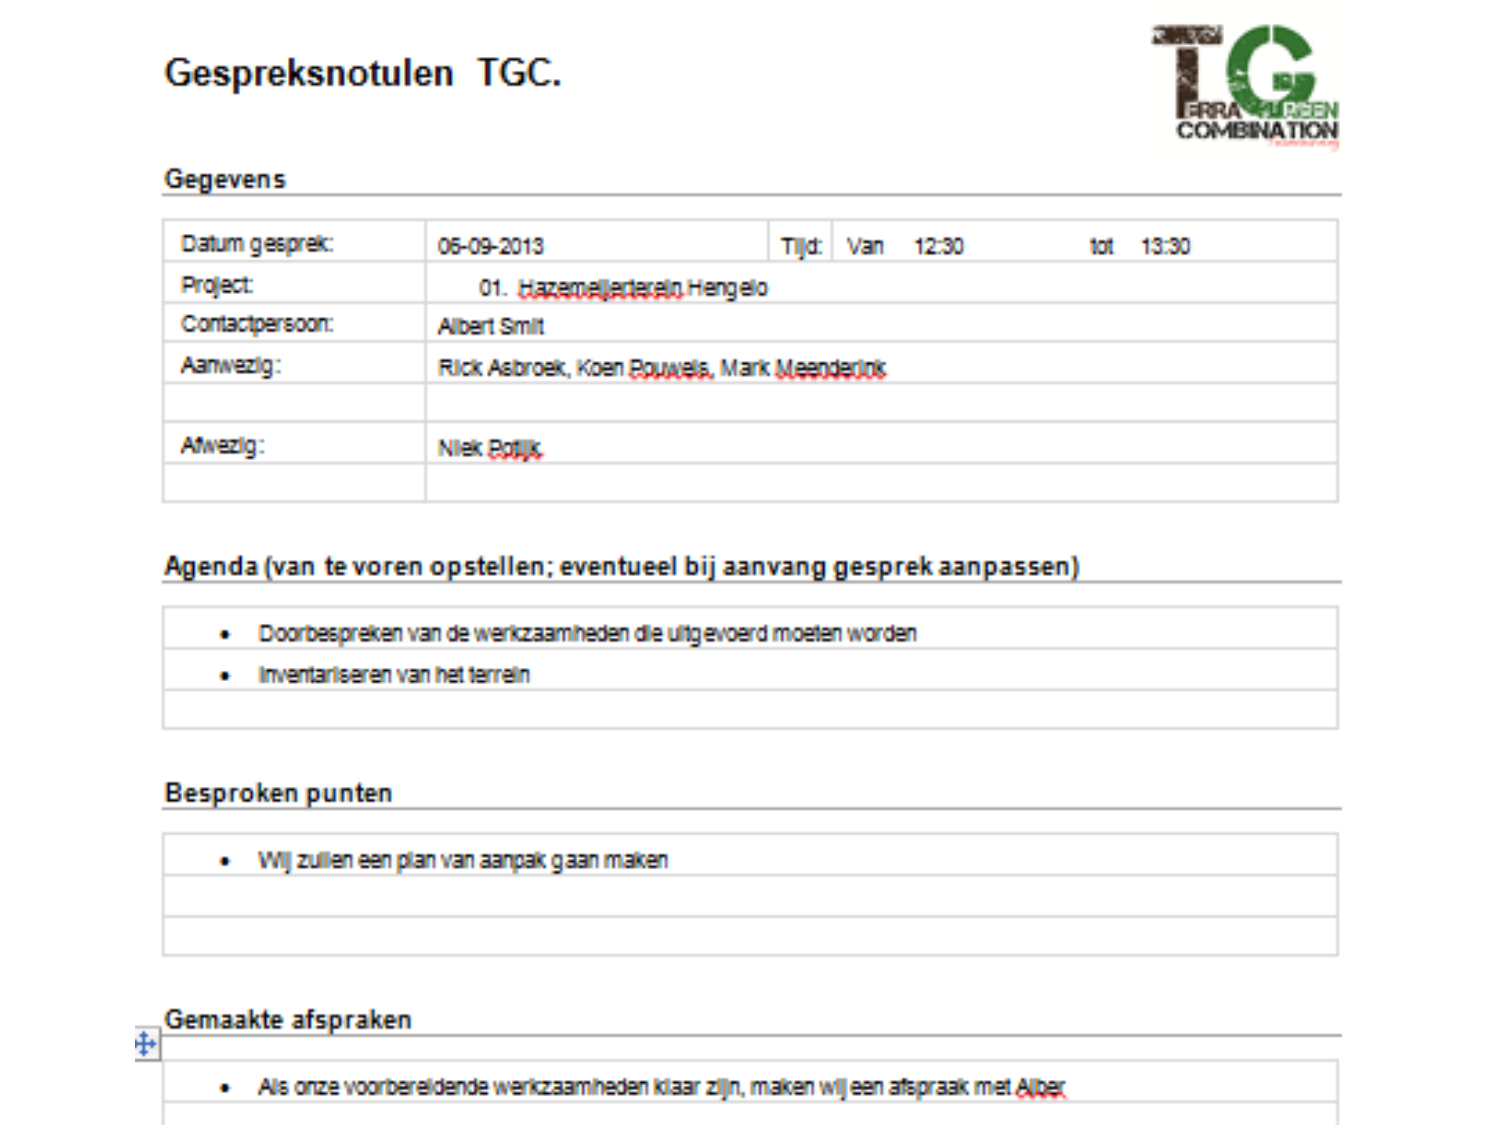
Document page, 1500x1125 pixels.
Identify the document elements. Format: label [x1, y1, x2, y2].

picture [135, 0, 1388, 1125]
